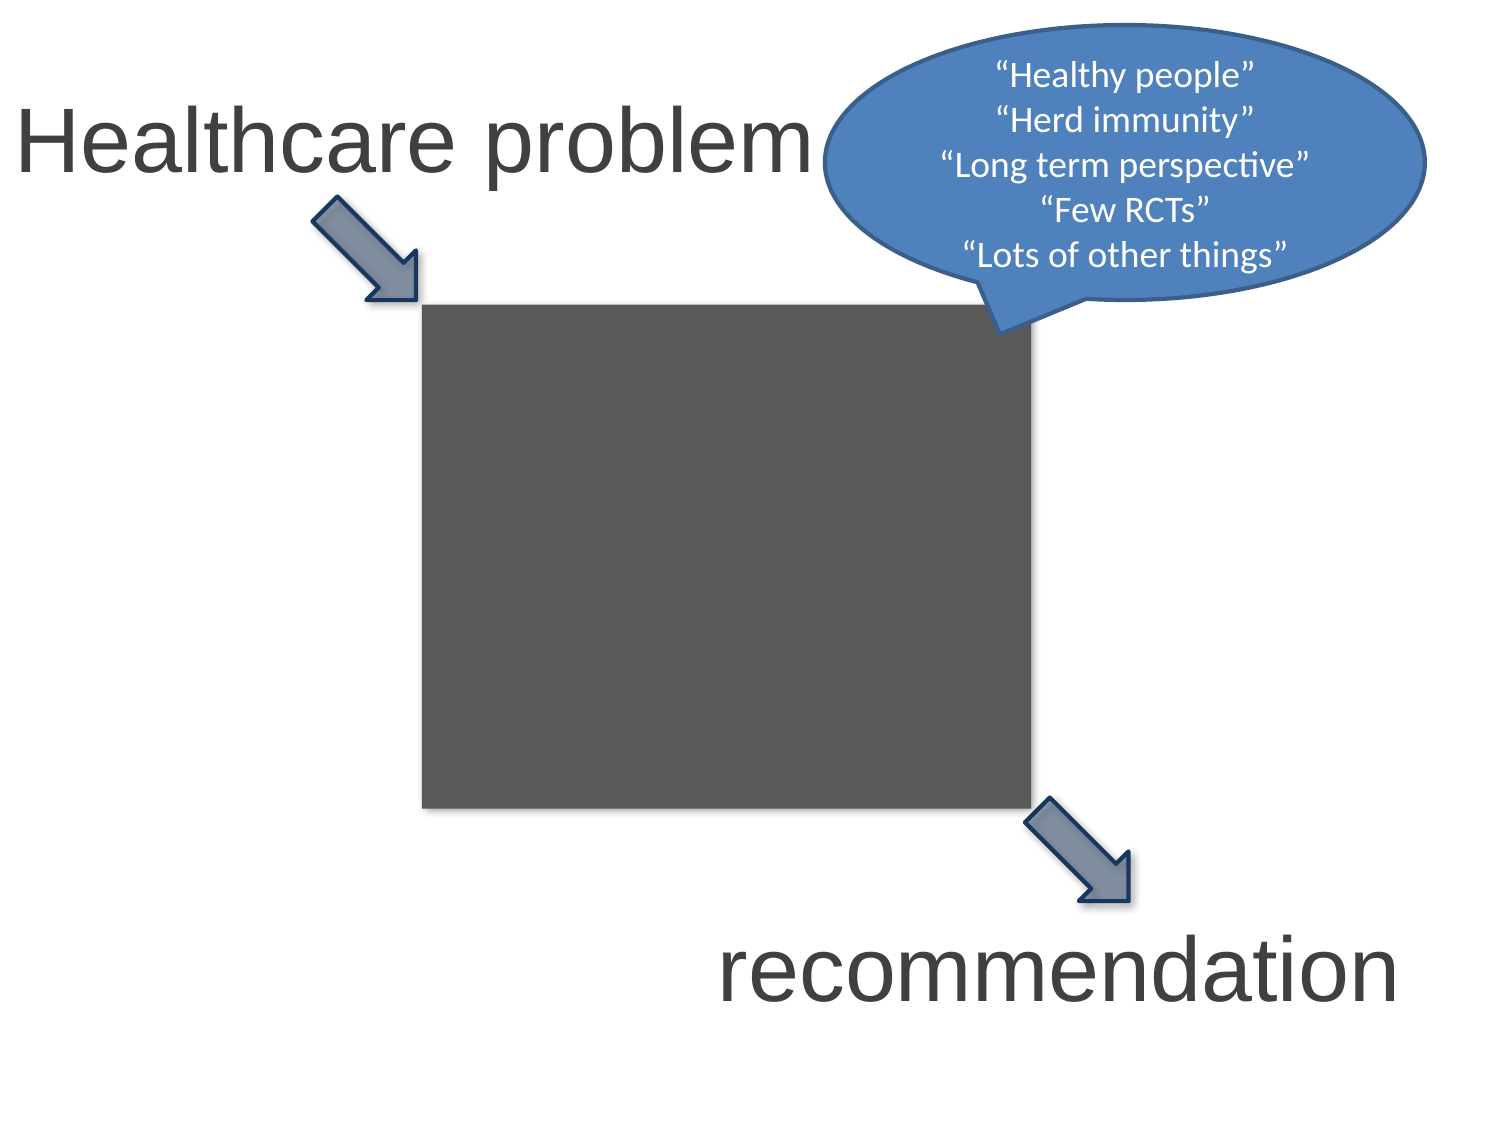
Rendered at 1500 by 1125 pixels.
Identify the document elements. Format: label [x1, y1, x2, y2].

text_box [0, 24, 1500, 1029]
